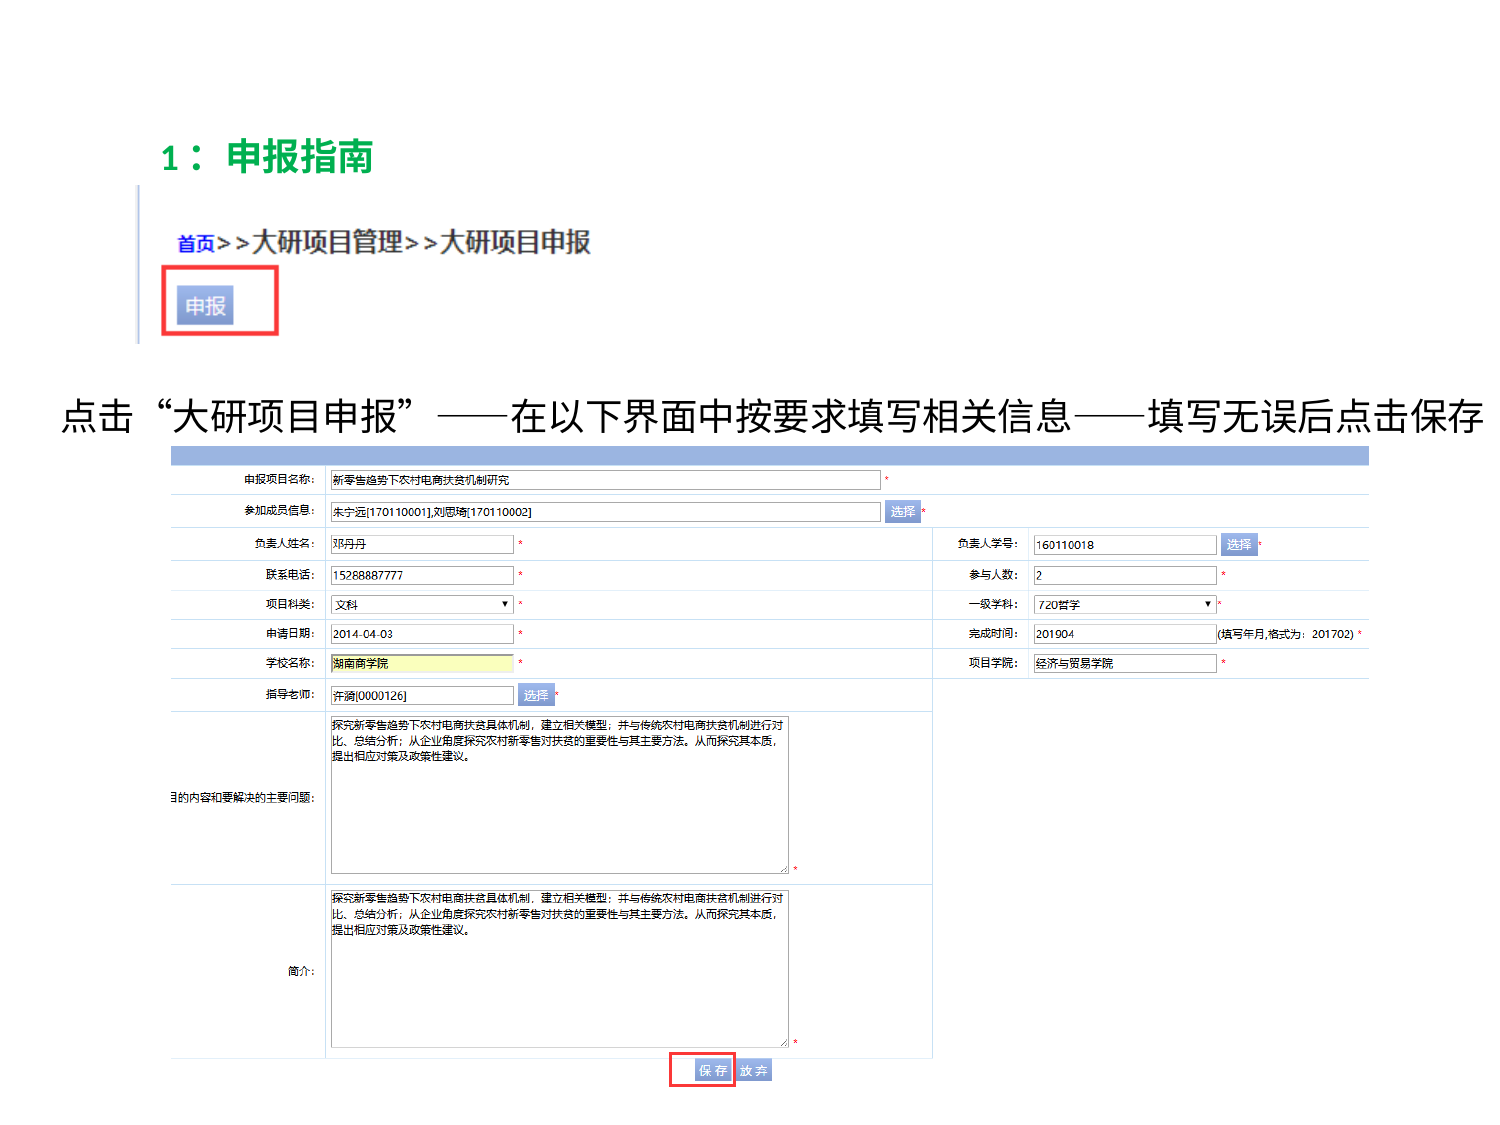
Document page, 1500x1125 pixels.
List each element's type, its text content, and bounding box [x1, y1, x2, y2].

text_box 点击“大研项目申报”——在以下界面中按要求填写相关信息——填写无误后点击保存 [45, 385, 1500, 445]
picture [135, 185, 641, 344]
text_box 1：申报指南 [145, 125, 391, 184]
picture [170, 446, 1369, 1092]
